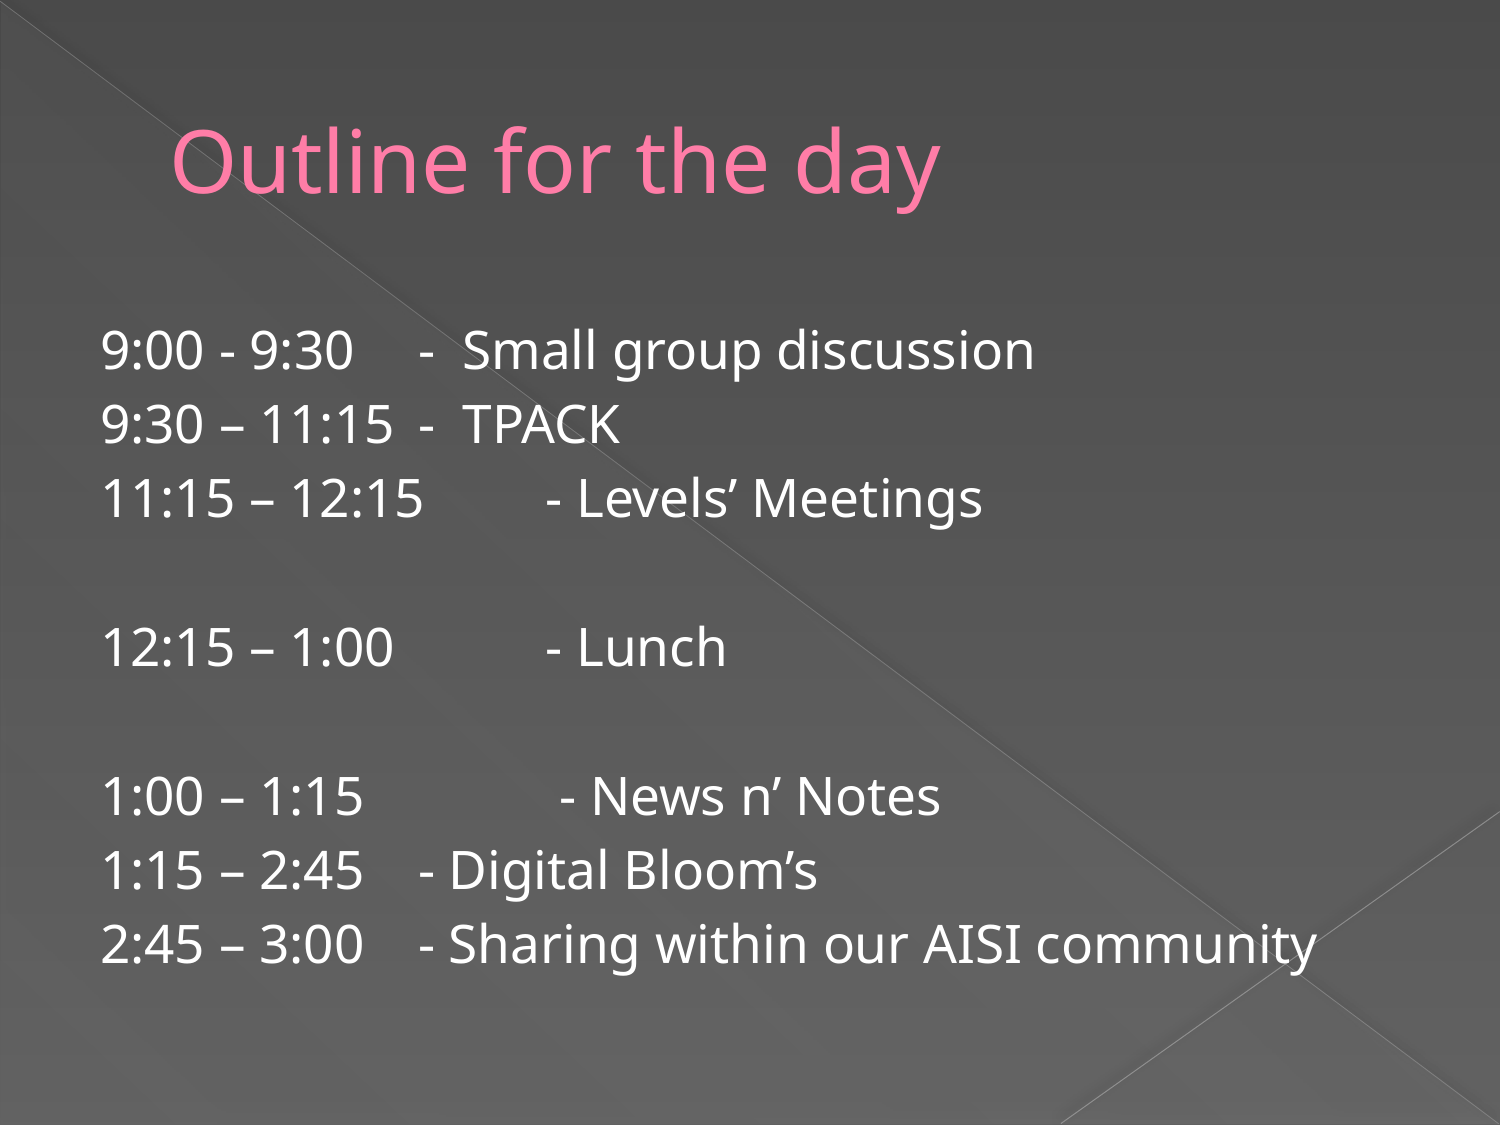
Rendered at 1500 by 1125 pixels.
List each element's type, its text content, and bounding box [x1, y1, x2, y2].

list 9:00 - 9:30 - Small group discussion 9:30 – 11:15 - TPACK 11:15 – 12:15 - Levels’ Meetings 12:15 – 1:00 - Lunch 1:00 – 1:15 - News n’ Notes 1:15 – 2:45 - Digital Bloom’s 2:45 – 3:00 - Sharing within our AISI community [75, 308, 1475, 1059]
title Outline for the day [75, 43, 1425, 274]
